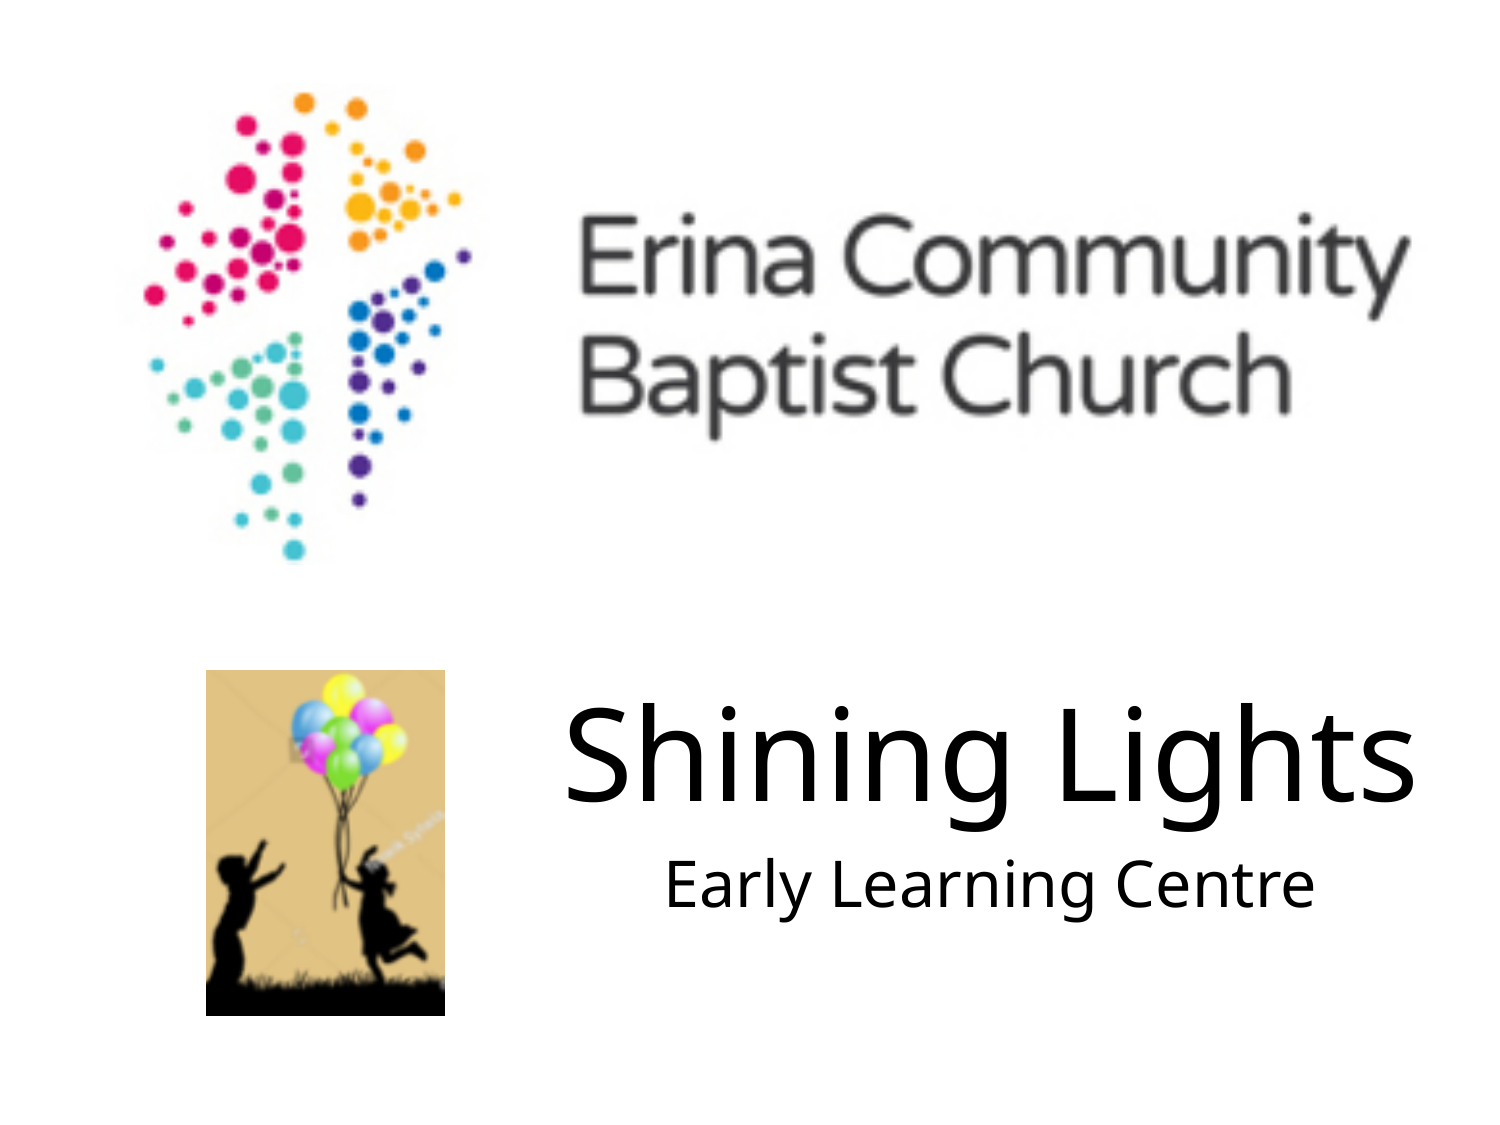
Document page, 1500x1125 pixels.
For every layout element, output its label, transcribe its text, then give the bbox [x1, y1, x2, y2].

picture [206, 669, 445, 1017]
picture [88, 83, 1458, 565]
subtitle Shining Lights Early Learning Centre [506, 634, 1475, 1042]
